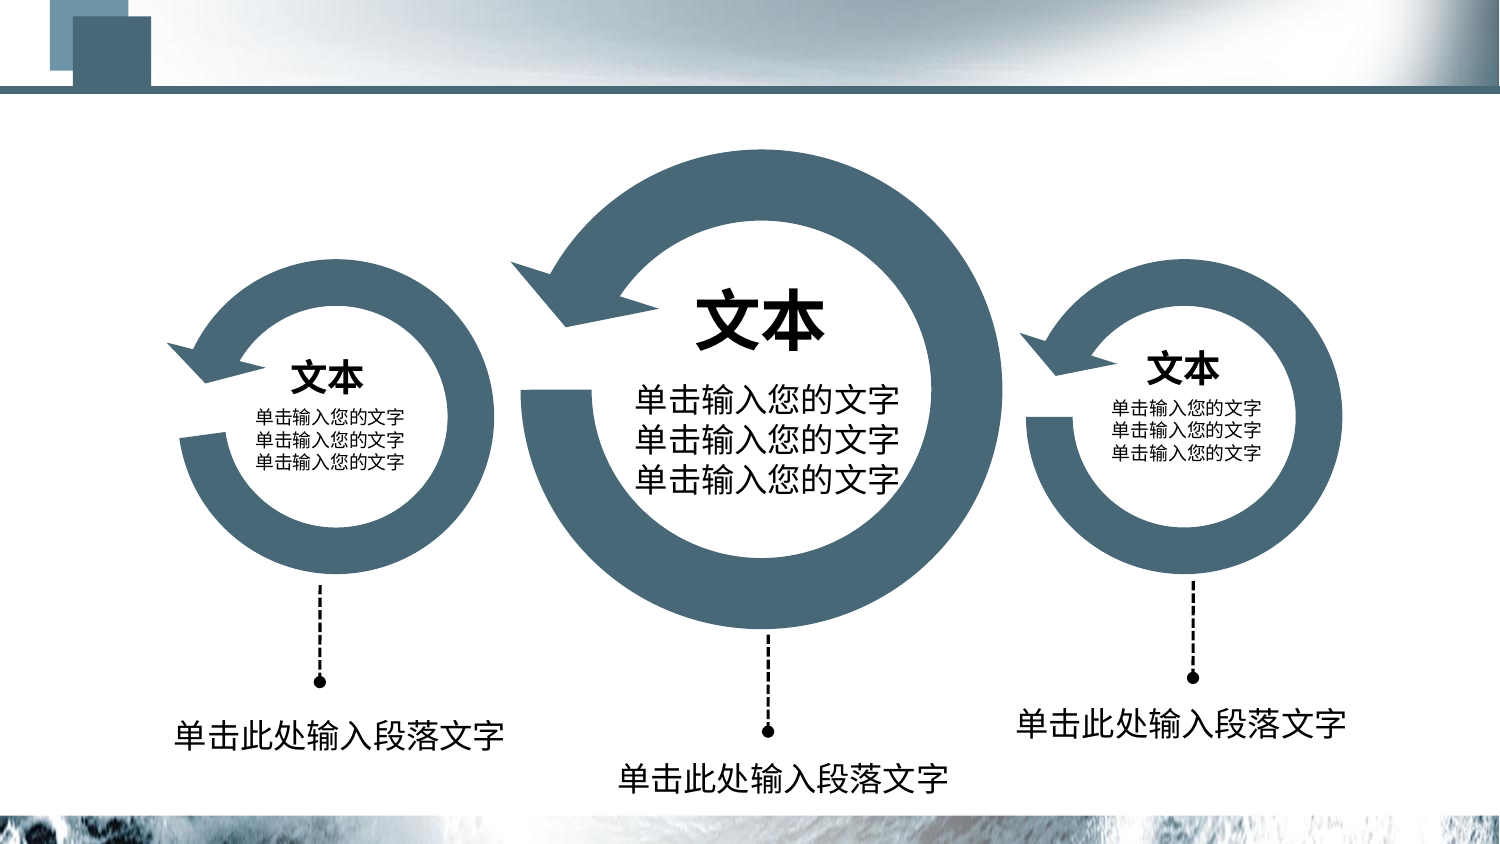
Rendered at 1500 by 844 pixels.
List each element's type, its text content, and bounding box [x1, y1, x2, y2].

text_box [164, 257, 497, 577]
picture [0, 816, 1500, 844]
text_box [508, 147, 1005, 543]
text_box 单击输入您的文字 单击输入您的文字 单击输入您的文字 [1086, 389, 1288, 495]
text_box 单击此处输入段落文字 [159, 708, 524, 763]
text_box 文本 [275, 346, 411, 407]
text_box 单击输入您的文字 单击输入您的文字 单击输入您的文字 [229, 398, 431, 504]
text_box 文本 [679, 271, 850, 367]
text_box 单击输入您的文字 单击输入您的文字 单击输入您的文字 [585, 371, 950, 547]
text_box 文本 [1131, 337, 1268, 398]
picture [0, 0, 1500, 94]
text_box 单击此处输入段落文字 [1000, 695, 1366, 751]
text_box [518, 387, 946, 632]
text_box [1017, 257, 1345, 577]
text_box 单击此处输入段落文字 [602, 750, 968, 806]
